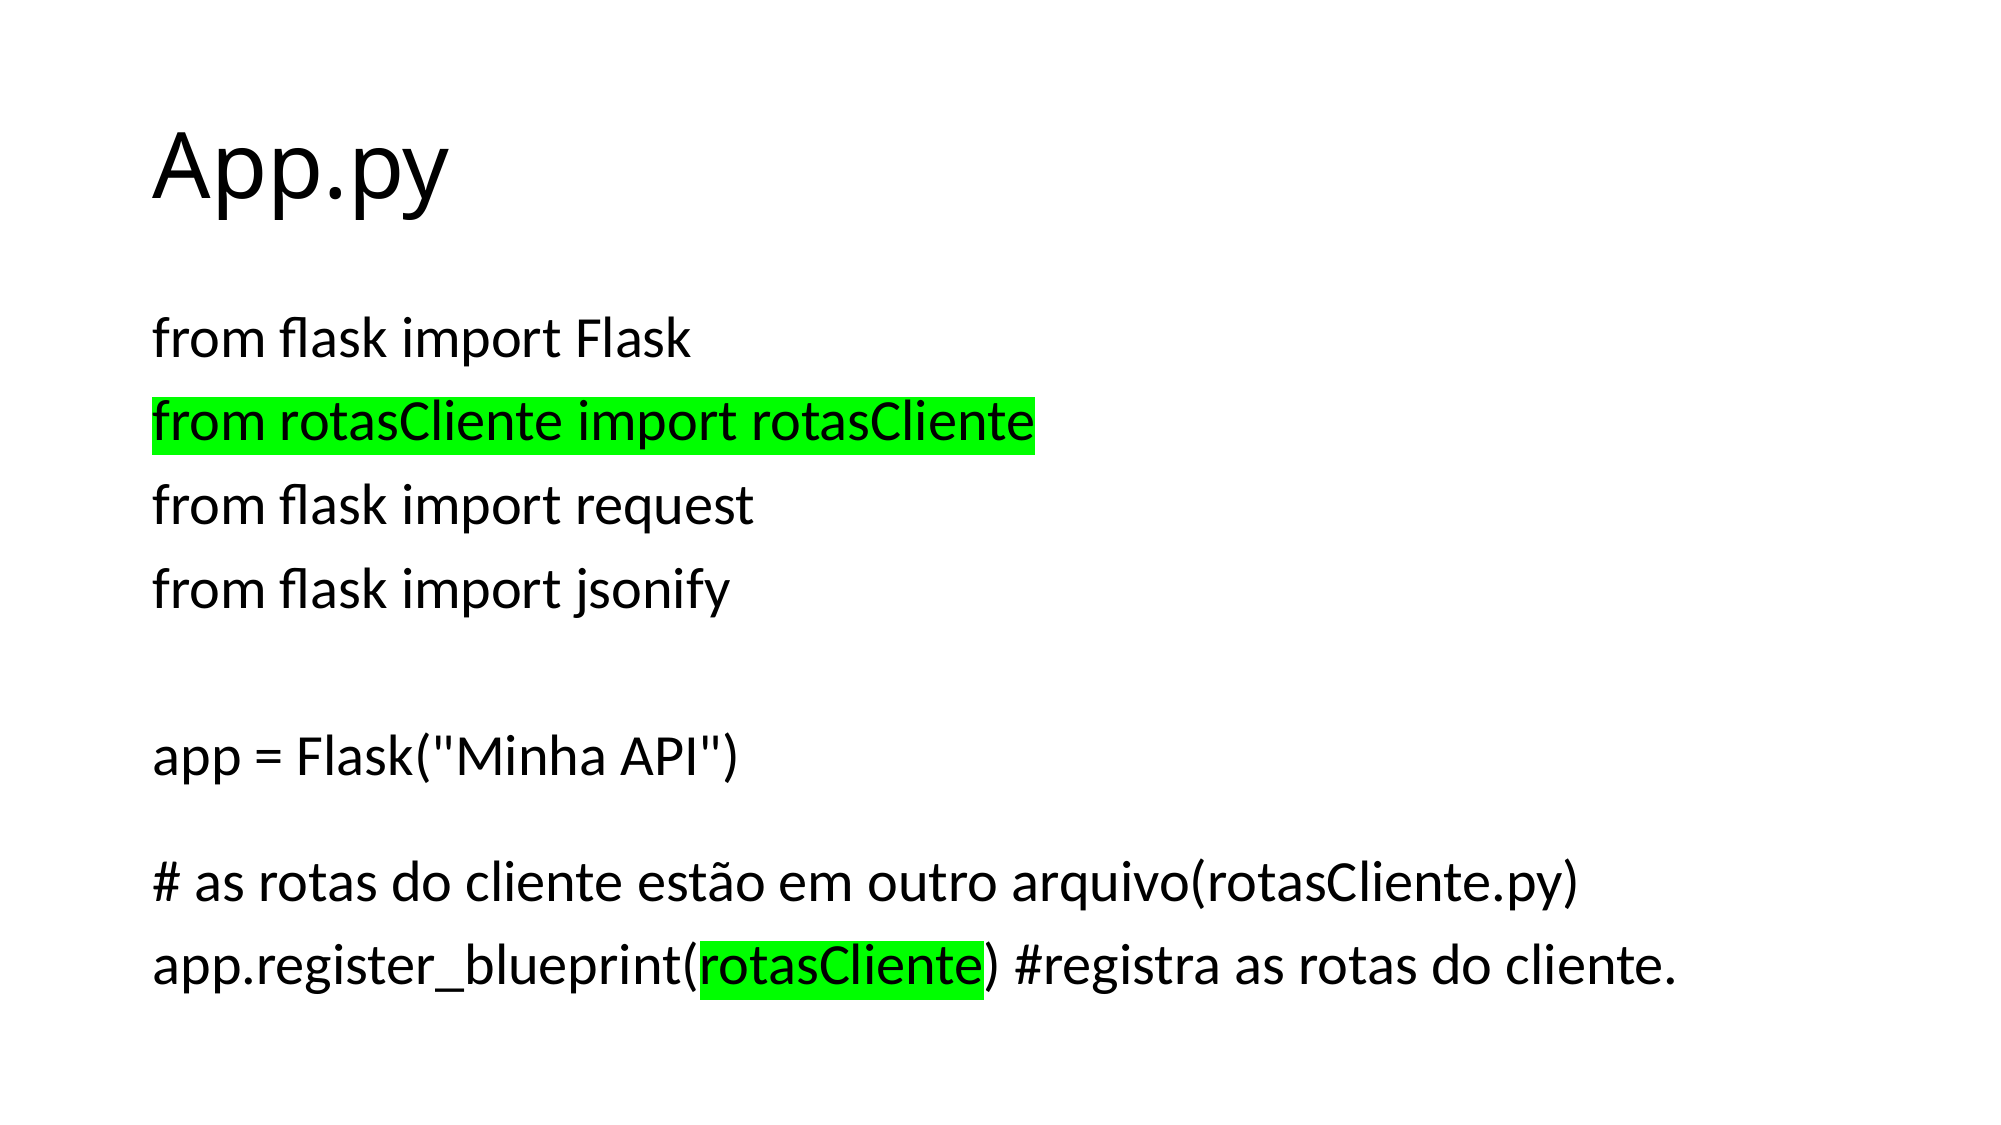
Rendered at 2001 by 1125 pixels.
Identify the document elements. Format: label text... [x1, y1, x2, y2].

title App.py [137, 59, 1863, 278]
list from flask import Flask from rotasCliente import rotasCliente from flask import request from flask import jsonify app = Flask("Minha API") # as rotas do cliente estão em outro arquivo(rotasCliente.py) app.register_blueprint(rotasCliente) #registra as rotas do cliente. [137, 299, 1863, 1014]
